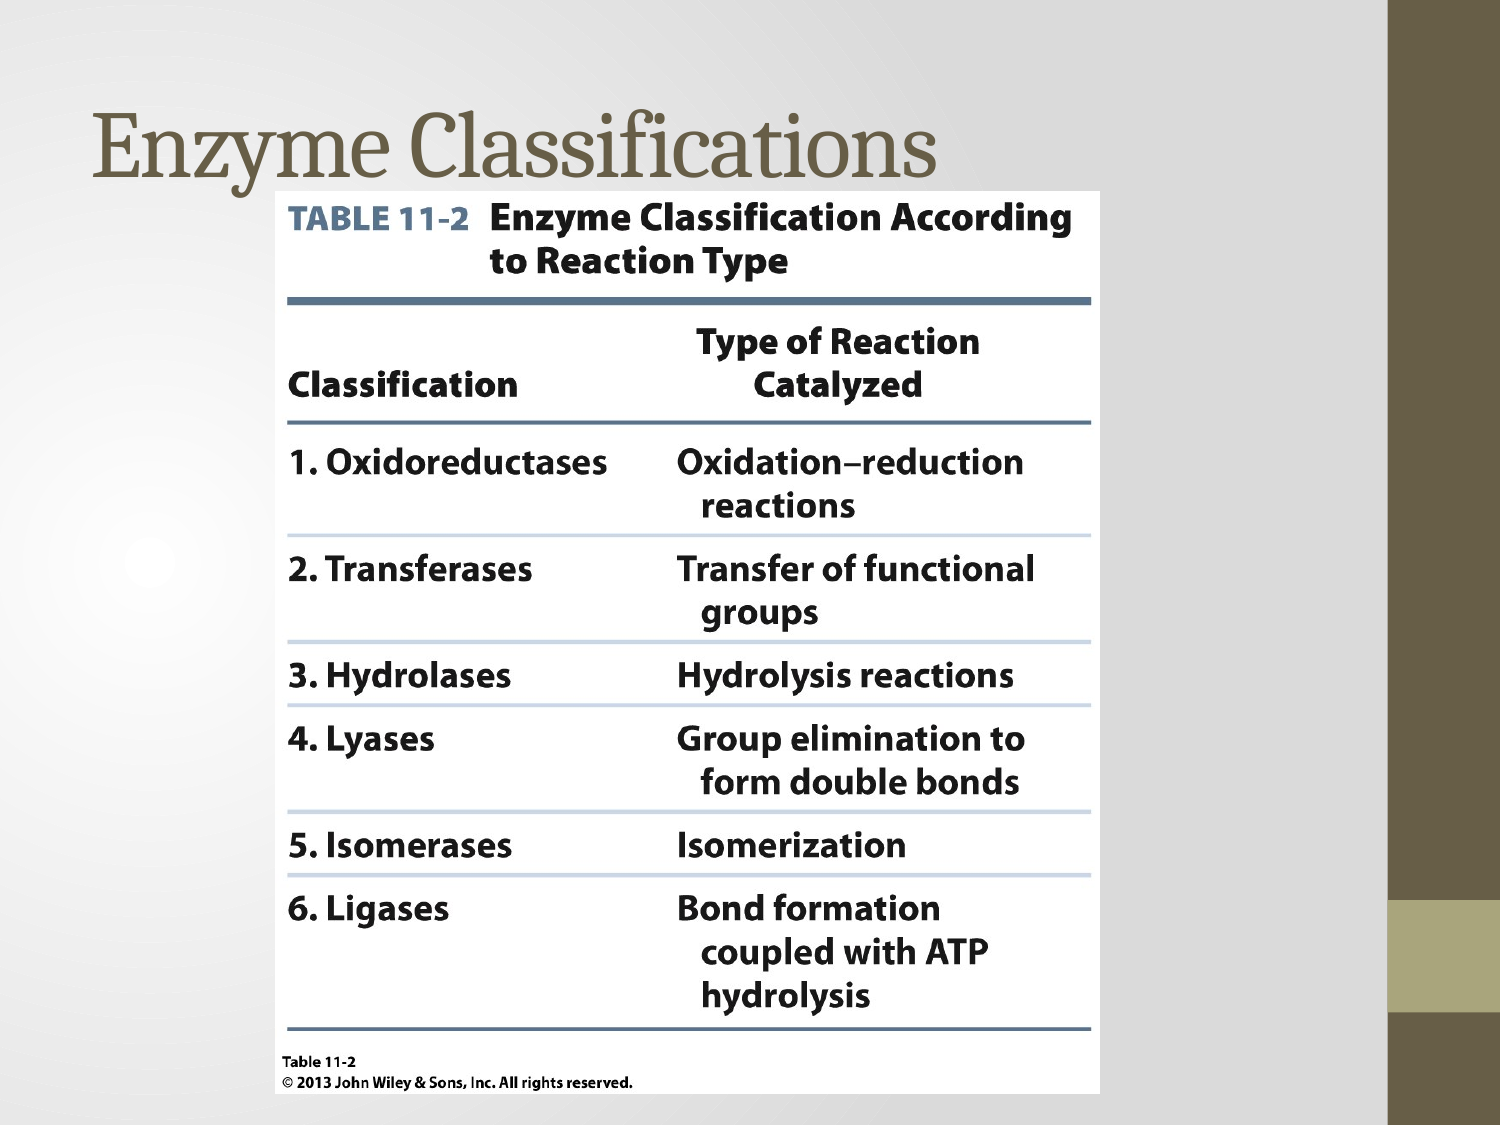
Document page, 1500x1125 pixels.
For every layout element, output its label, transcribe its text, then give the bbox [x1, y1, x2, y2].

title Enzyme Classifications [75, 45, 1325, 233]
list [274, 190, 1101, 1095]
